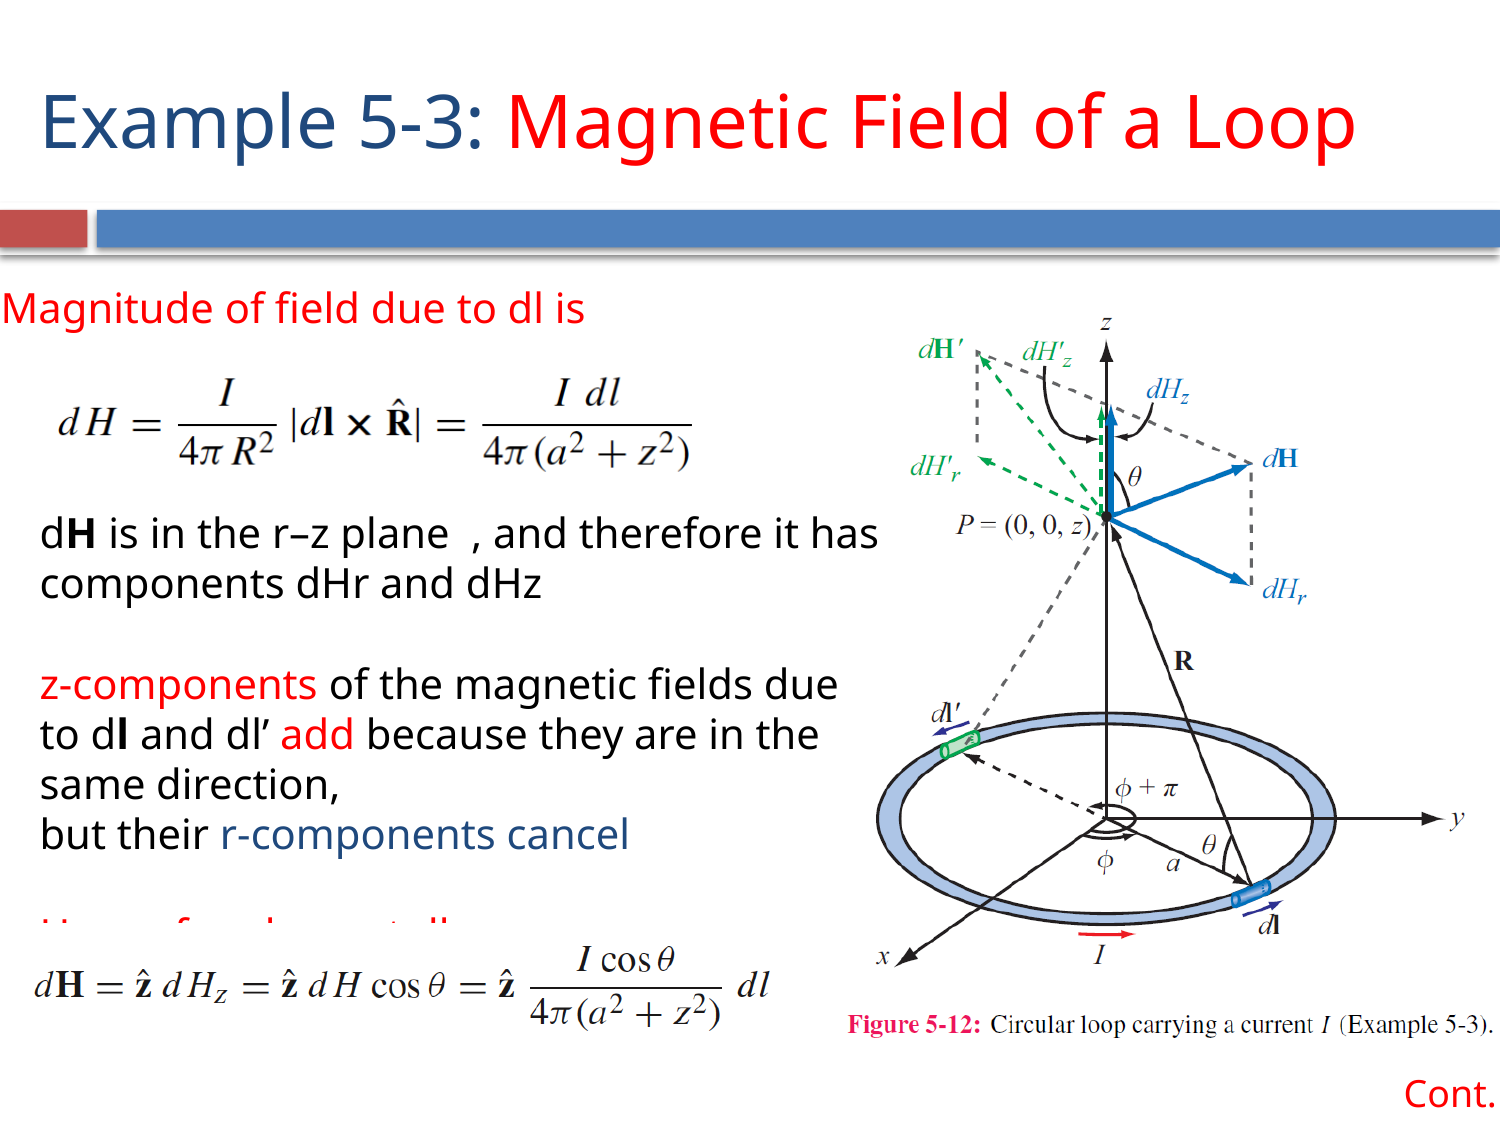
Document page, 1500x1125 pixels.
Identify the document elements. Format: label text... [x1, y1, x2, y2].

picture [49, 349, 701, 497]
text_box Cont. [1388, 1062, 1500, 1123]
picture [24, 923, 773, 1051]
text_box Magnitude of field due to dl is [0, 274, 638, 340]
picture [839, 312, 1498, 1051]
text_box Example 5-3: Magnetic Field of a Loop [24, 37, 1438, 200]
text_box dH is in the r–z plane , and therefore it has components dHr and dHz z-components of the magnetic fields due to dl and dl’ add because they are in the same direction, but their r-components cancel Hence for element dl: [24, 499, 834, 1010]
